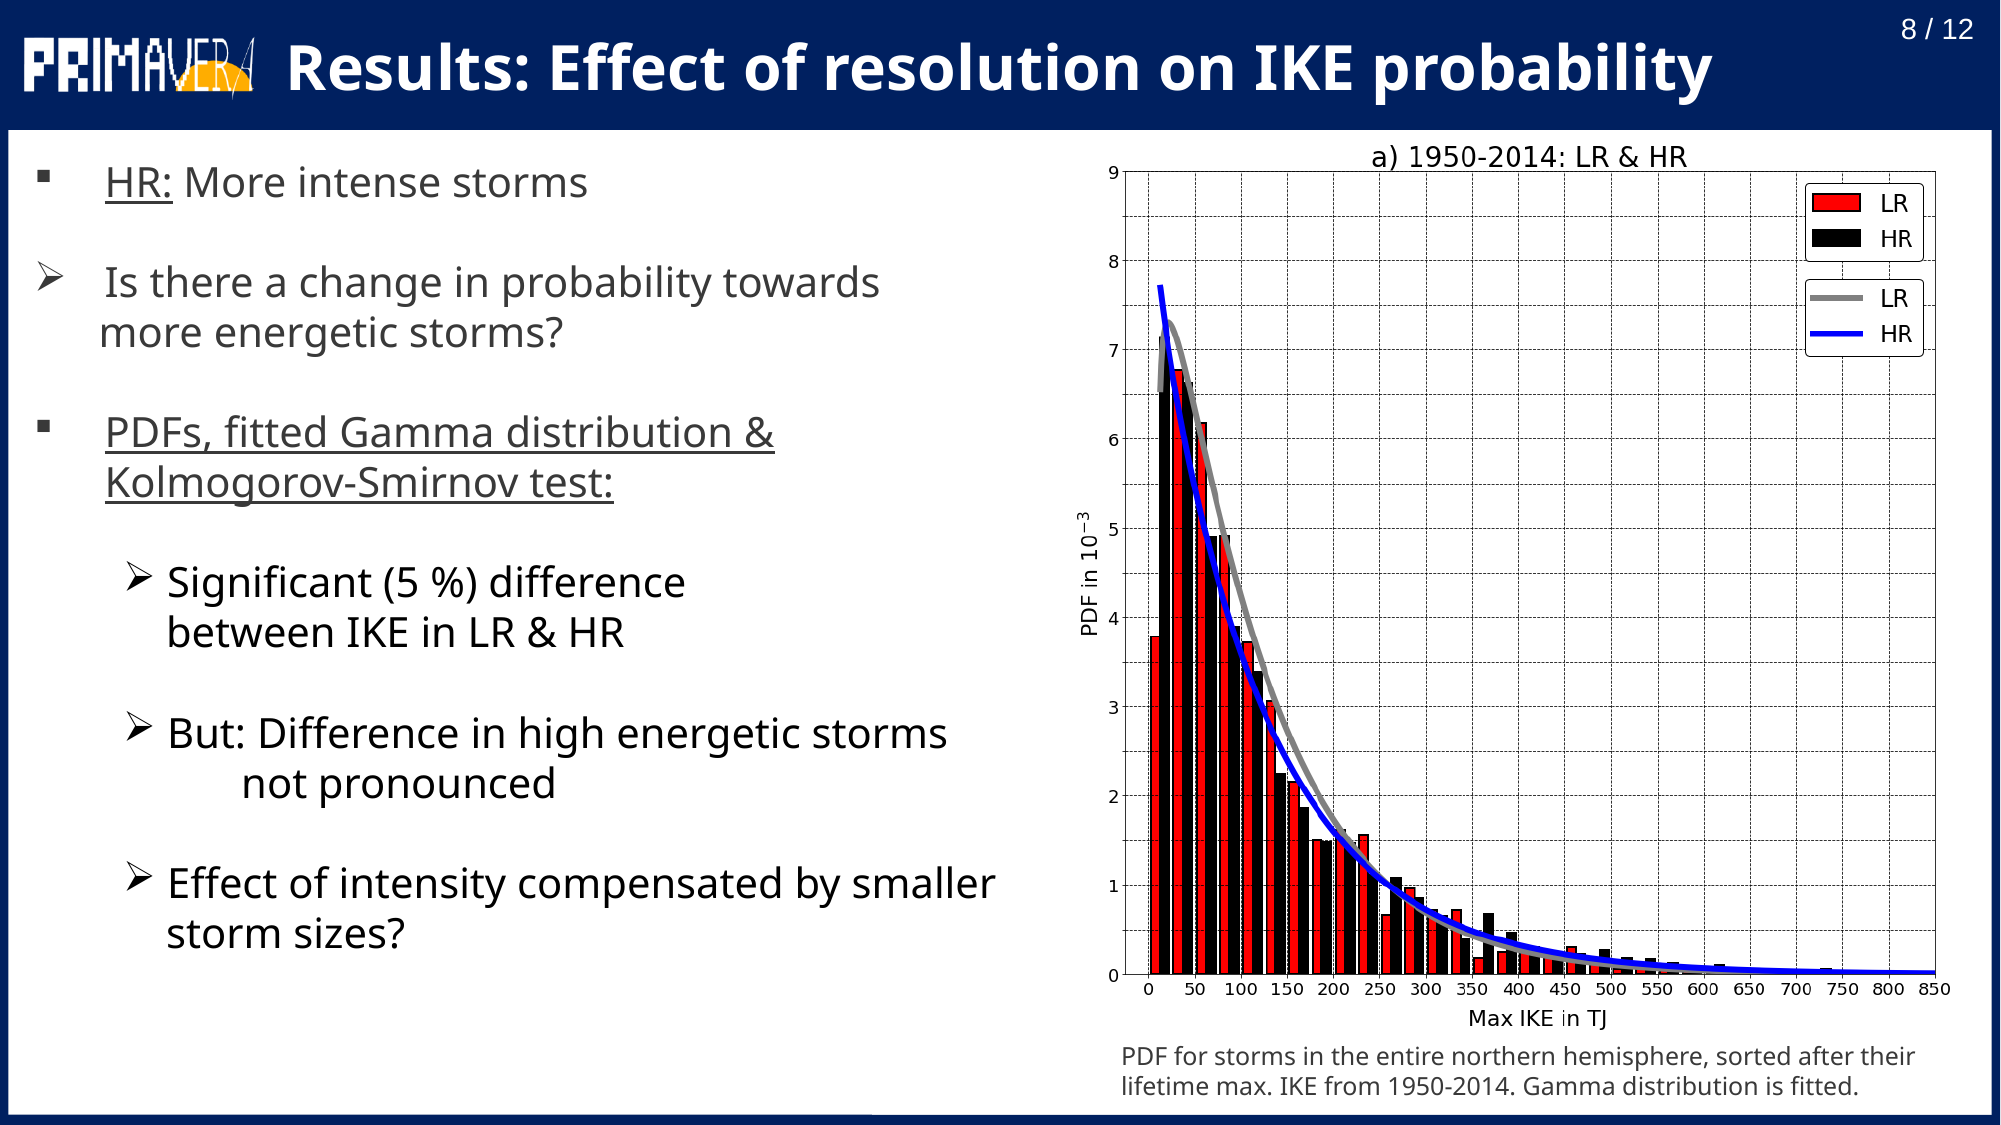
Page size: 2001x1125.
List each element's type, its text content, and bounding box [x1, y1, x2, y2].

list [78, 149, 1065, 1083]
text_box HR: More intense storms Is there a change in probability towards more energetic storms? PDFs, fitted Gamma distribution & Kolmogorov-Smirnov test: Significant (5 %) difference between IKE in LR & HR But: Difference in high energetic storms not pronounced Effect of intensity compensated by smaller storm sizes? [19, 148, 1036, 1082]
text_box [1070, 136, 1960, 1109]
list Results: Effect of resolution on IKE probability [7, 20, 1993, 114]
slide_number 8 / 12 [1886, 2, 2000, 61]
